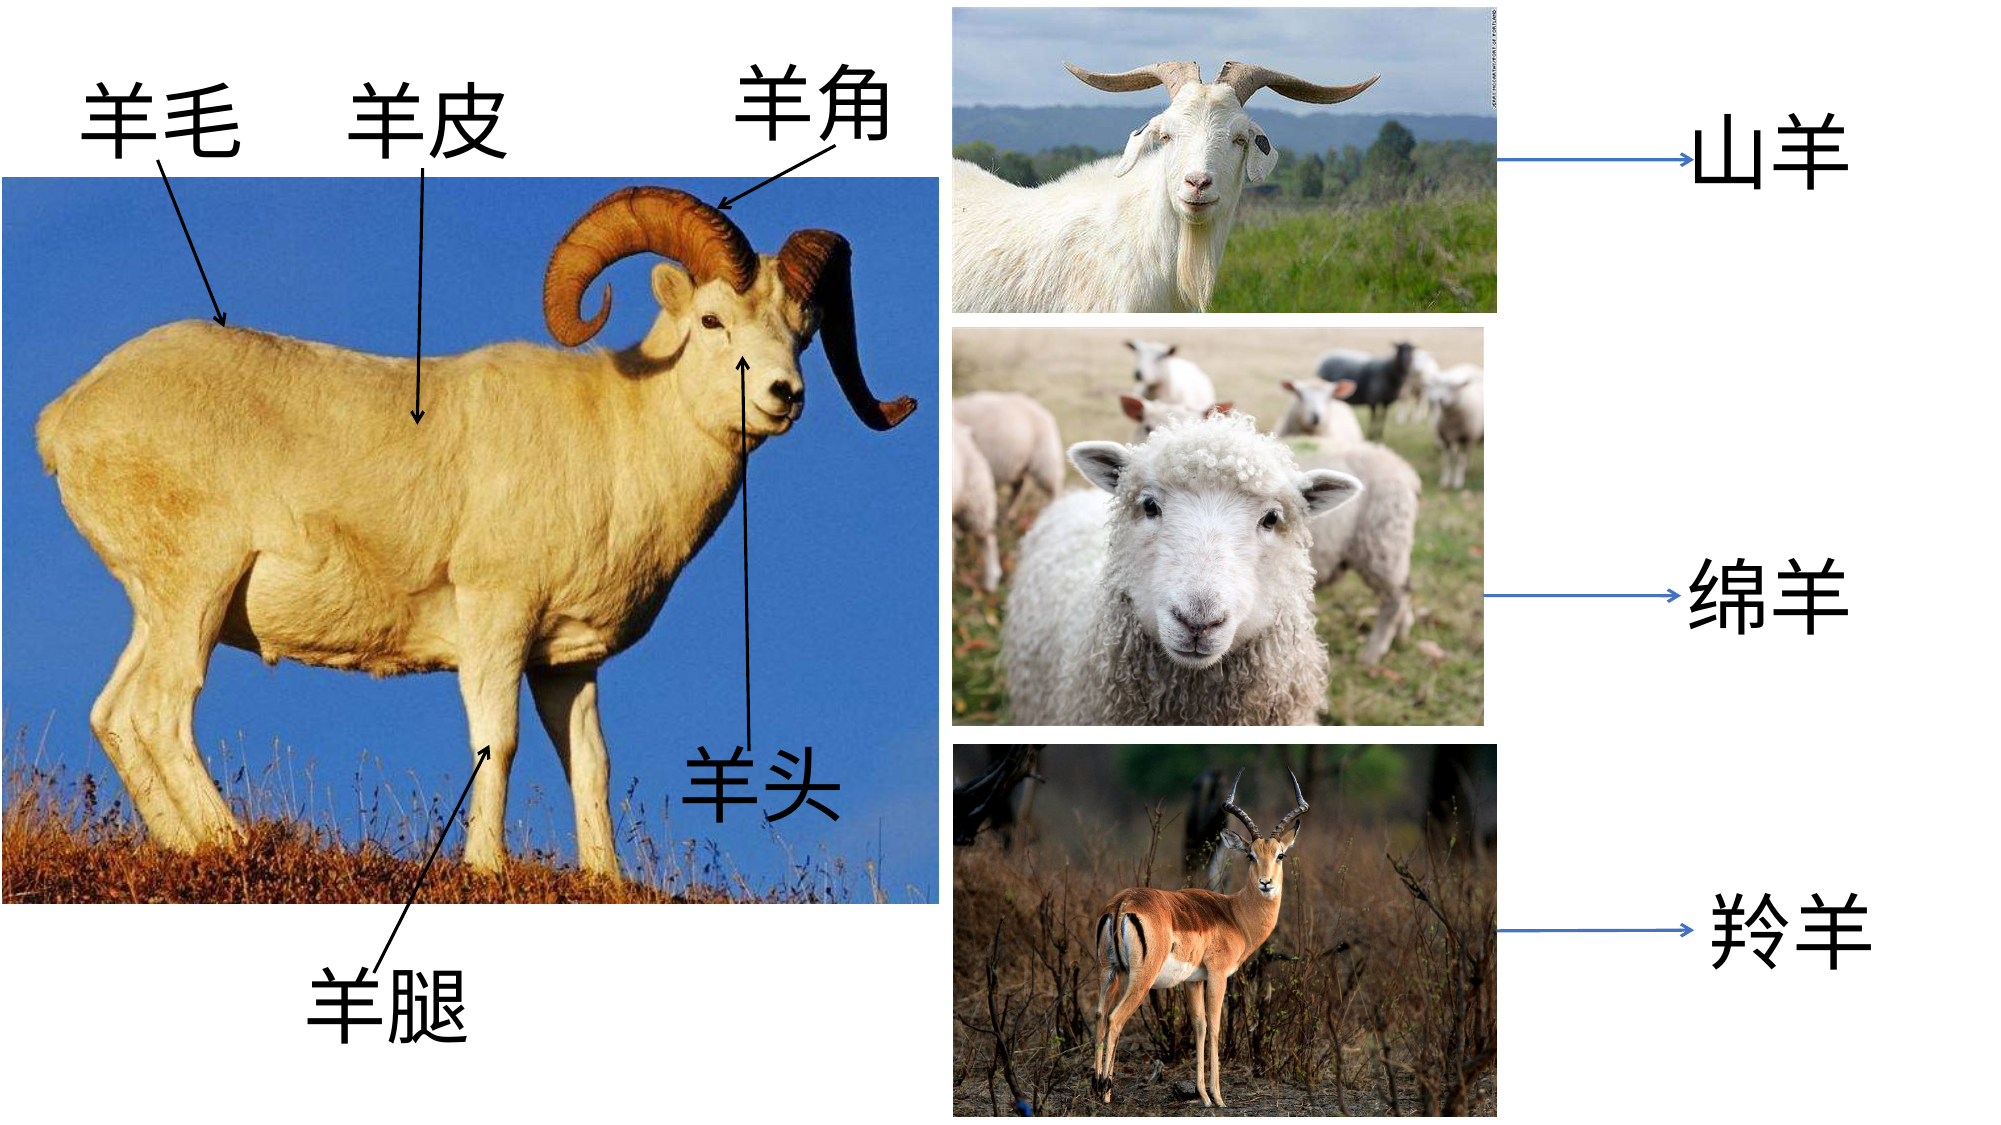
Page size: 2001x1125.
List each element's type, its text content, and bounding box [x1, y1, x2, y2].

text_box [716, 145, 836, 209]
picture [952, 744, 1497, 1117]
text_box 绵羊 [1671, 537, 1926, 653]
picture [952, 327, 1484, 726]
picture [2, 177, 939, 904]
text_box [417, 168, 423, 425]
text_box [157, 159, 225, 328]
text_box 羊毛 [62, 61, 266, 177]
text_box 羚羊 [1694, 872, 1948, 988]
picture [952, 7, 1497, 313]
text_box 山羊 [1671, 92, 1926, 208]
text_box 羊皮 [329, 61, 534, 177]
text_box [742, 355, 750, 752]
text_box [373, 744, 490, 974]
text_box 羊腿 [288, 947, 493, 1062]
text_box 羊角 [716, 44, 921, 159]
